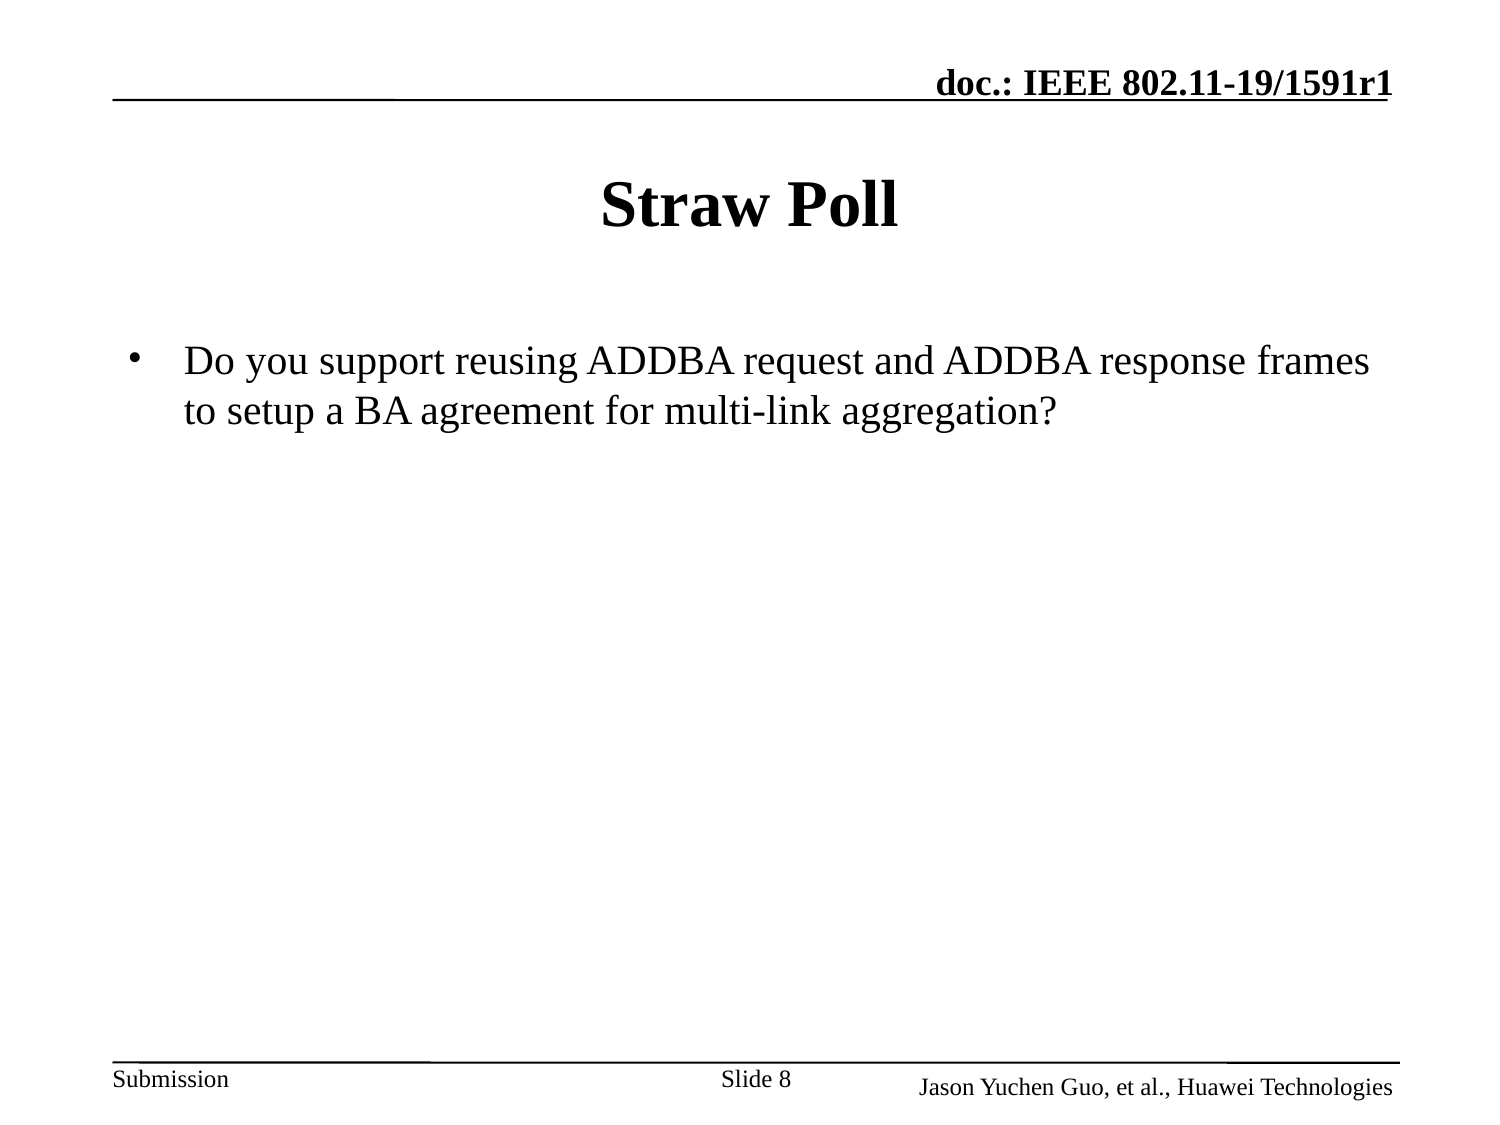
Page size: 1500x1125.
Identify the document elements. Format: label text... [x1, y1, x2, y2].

slide_number Slide 8 [712, 1061, 800, 1123]
title Straw Poll [112, 112, 1388, 288]
list Do you support reusing ADDBA request and ADDBA response frames to setup a BA agreement for multi-link aggregation? [112, 324, 1388, 1000]
